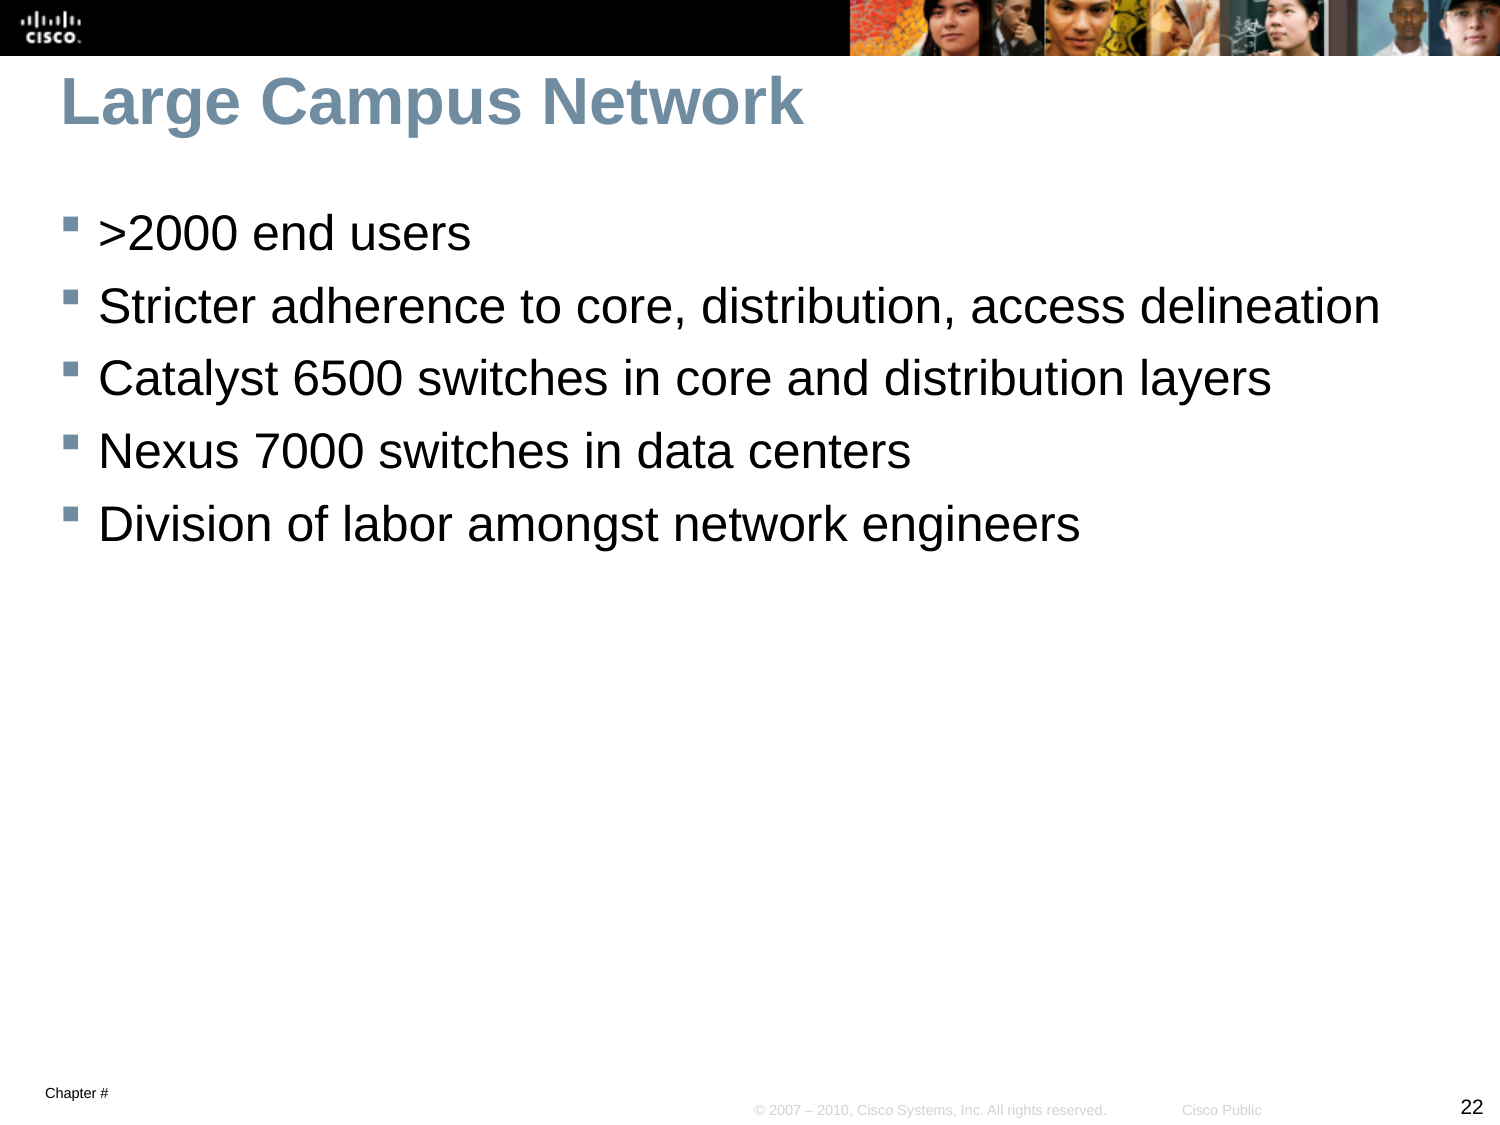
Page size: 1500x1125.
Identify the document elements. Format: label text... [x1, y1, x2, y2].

title Large Campus Network [45, 59, 1444, 182]
picture [0, 0, 1500, 56]
list >2000 end users Stricter adherence to core, distribution, access delineation Catalyst 6500 switches in core and distribution layers Nexus 7000 switches in data centers Division of labor amongst network engineers [45, 193, 1444, 1037]
